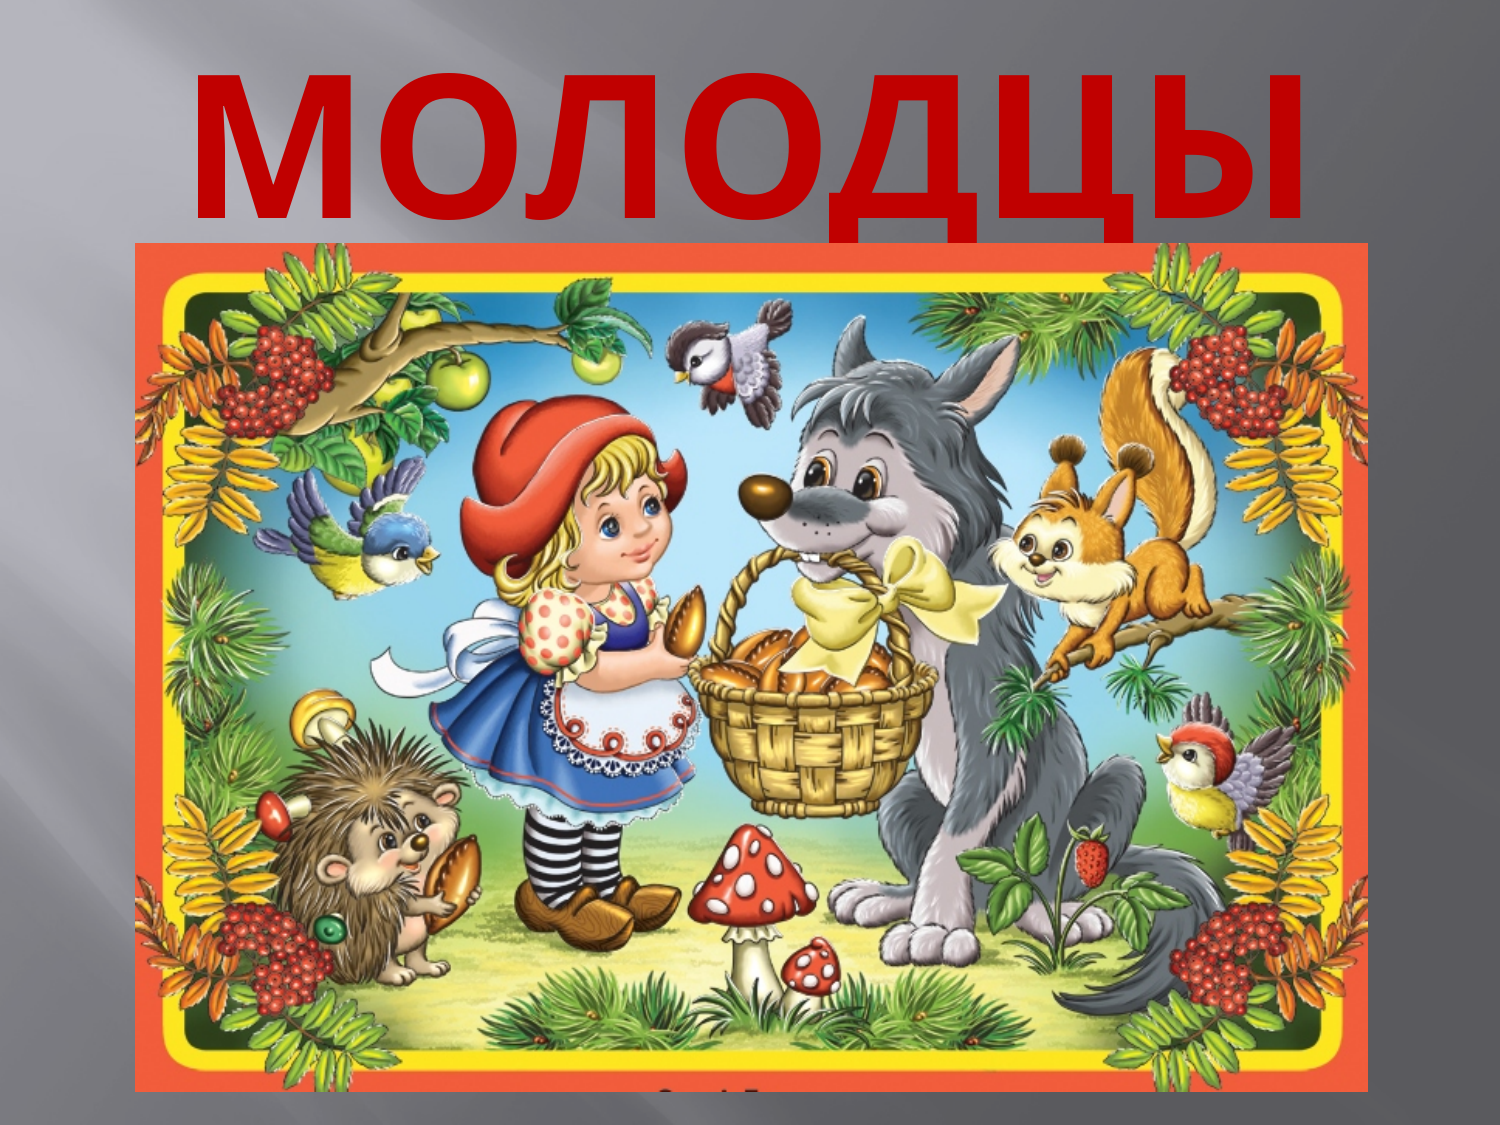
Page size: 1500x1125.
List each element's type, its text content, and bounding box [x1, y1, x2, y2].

title МОЛОДЦЫ [75, 45, 1425, 233]
picture [135, 243, 1368, 1092]
